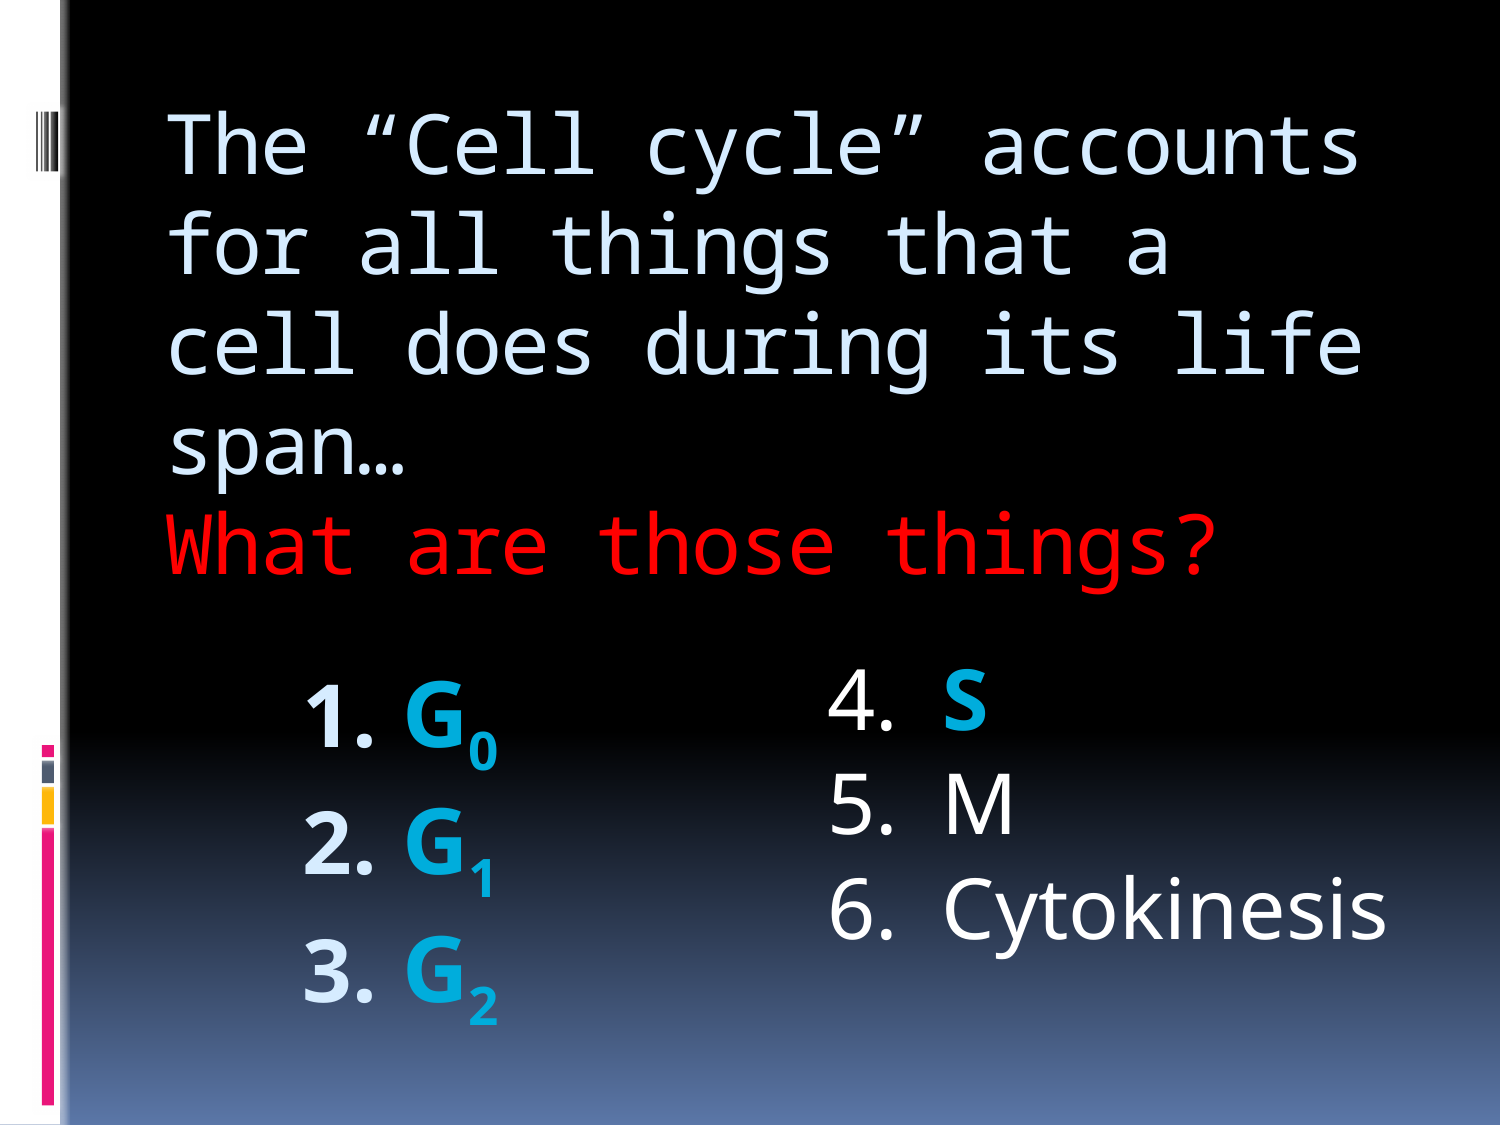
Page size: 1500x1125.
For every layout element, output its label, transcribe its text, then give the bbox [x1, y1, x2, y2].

list G0 G1 G2 [287, 650, 888, 1038]
title The “Cell cycle” accounts for all things that a cell does during its life span… What are those things? [150, 84, 1425, 500]
text_box 4. S 5. M 6. Cytokinesis [812, 649, 1413, 1013]
